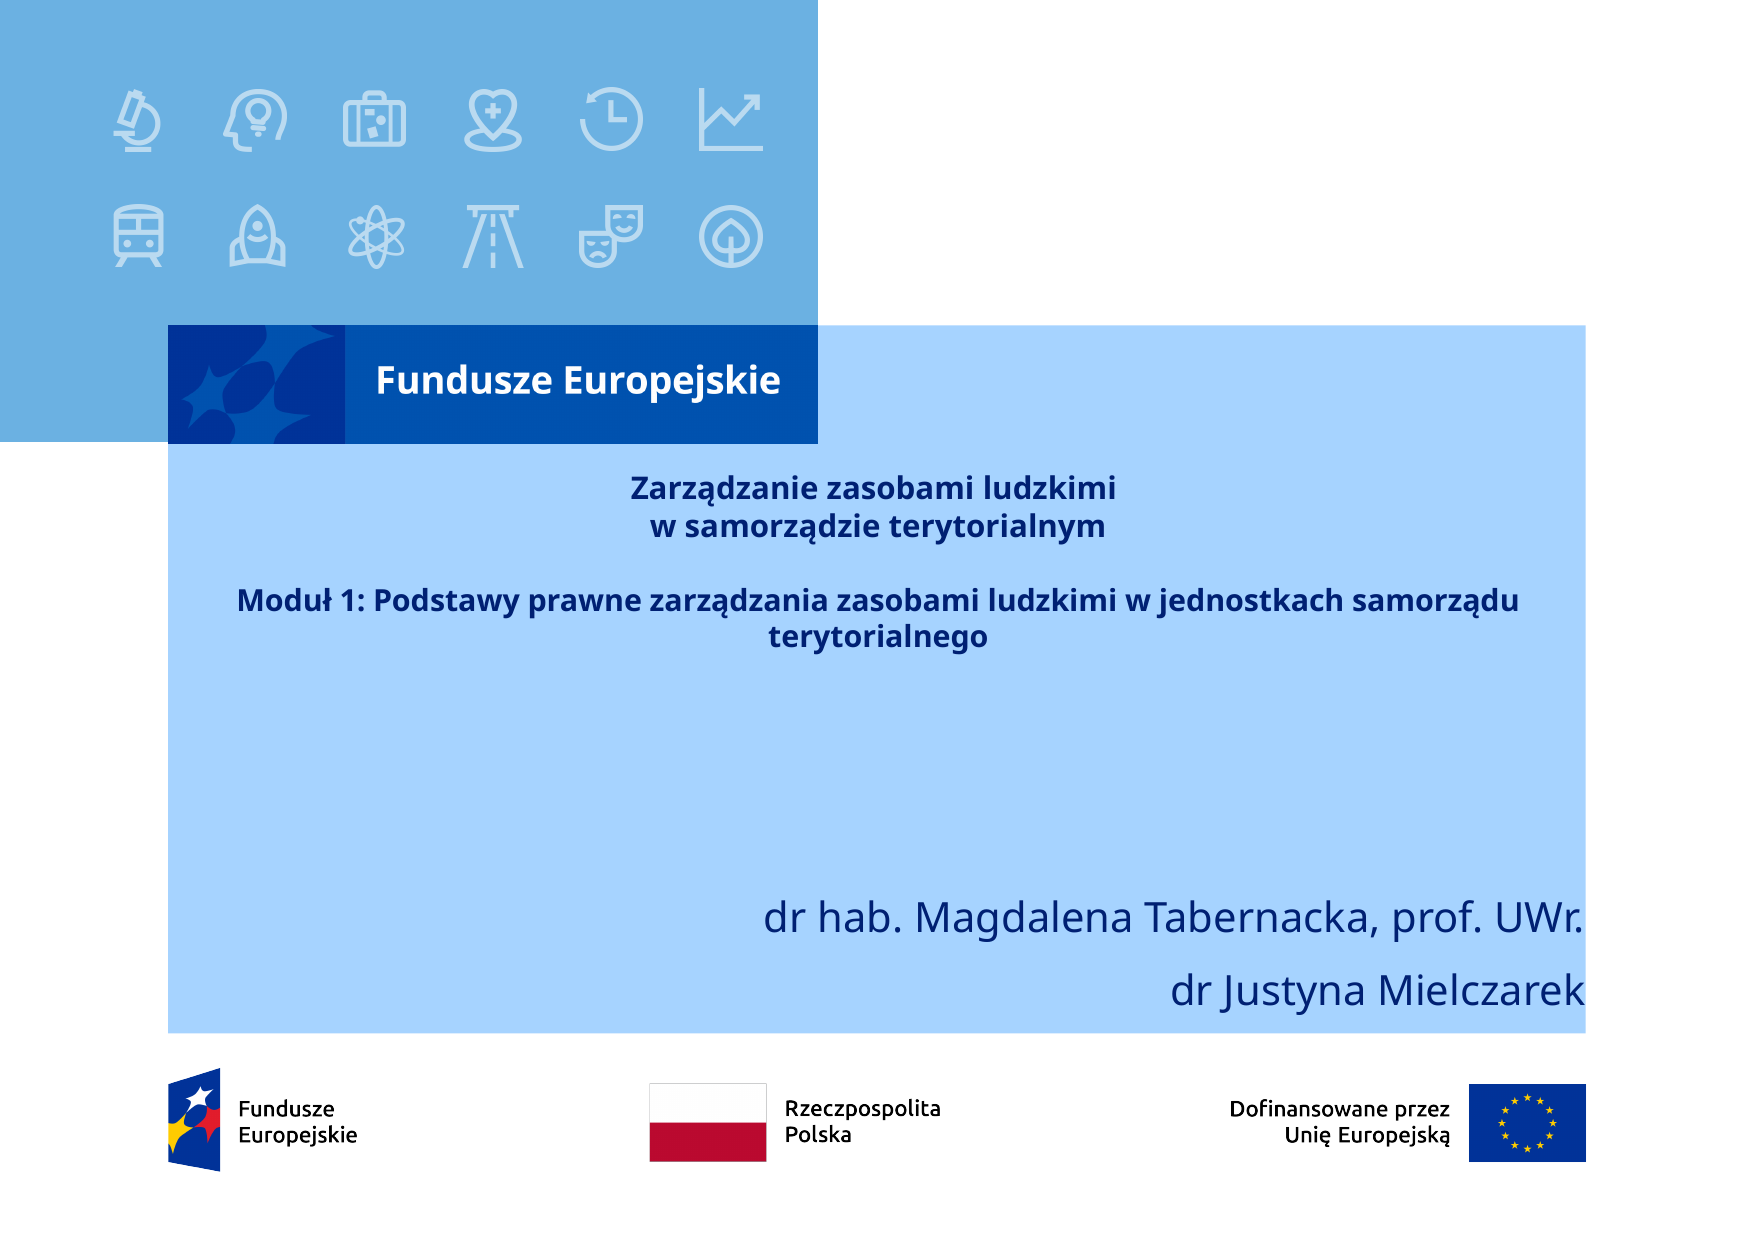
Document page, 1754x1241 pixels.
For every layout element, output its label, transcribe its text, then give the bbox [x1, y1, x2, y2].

picture [610, 1044, 979, 1201]
title Zarządzanie zasobami ludzkimi w samorządzie terytorialnym Moduł 1: Podstawy prawne zarządzania zasobami ludzkimi w jednostkach samorządu terytorialnego [228, 468, 1528, 657]
subtitle dr hab. Magdalena Tabernacka, prof. UWr. dr Justyna Mielczarek [286, 890, 1586, 1023]
picture [129, 1045, 396, 1201]
picture [168, 325, 818, 444]
picture [1192, 1045, 1625, 1201]
